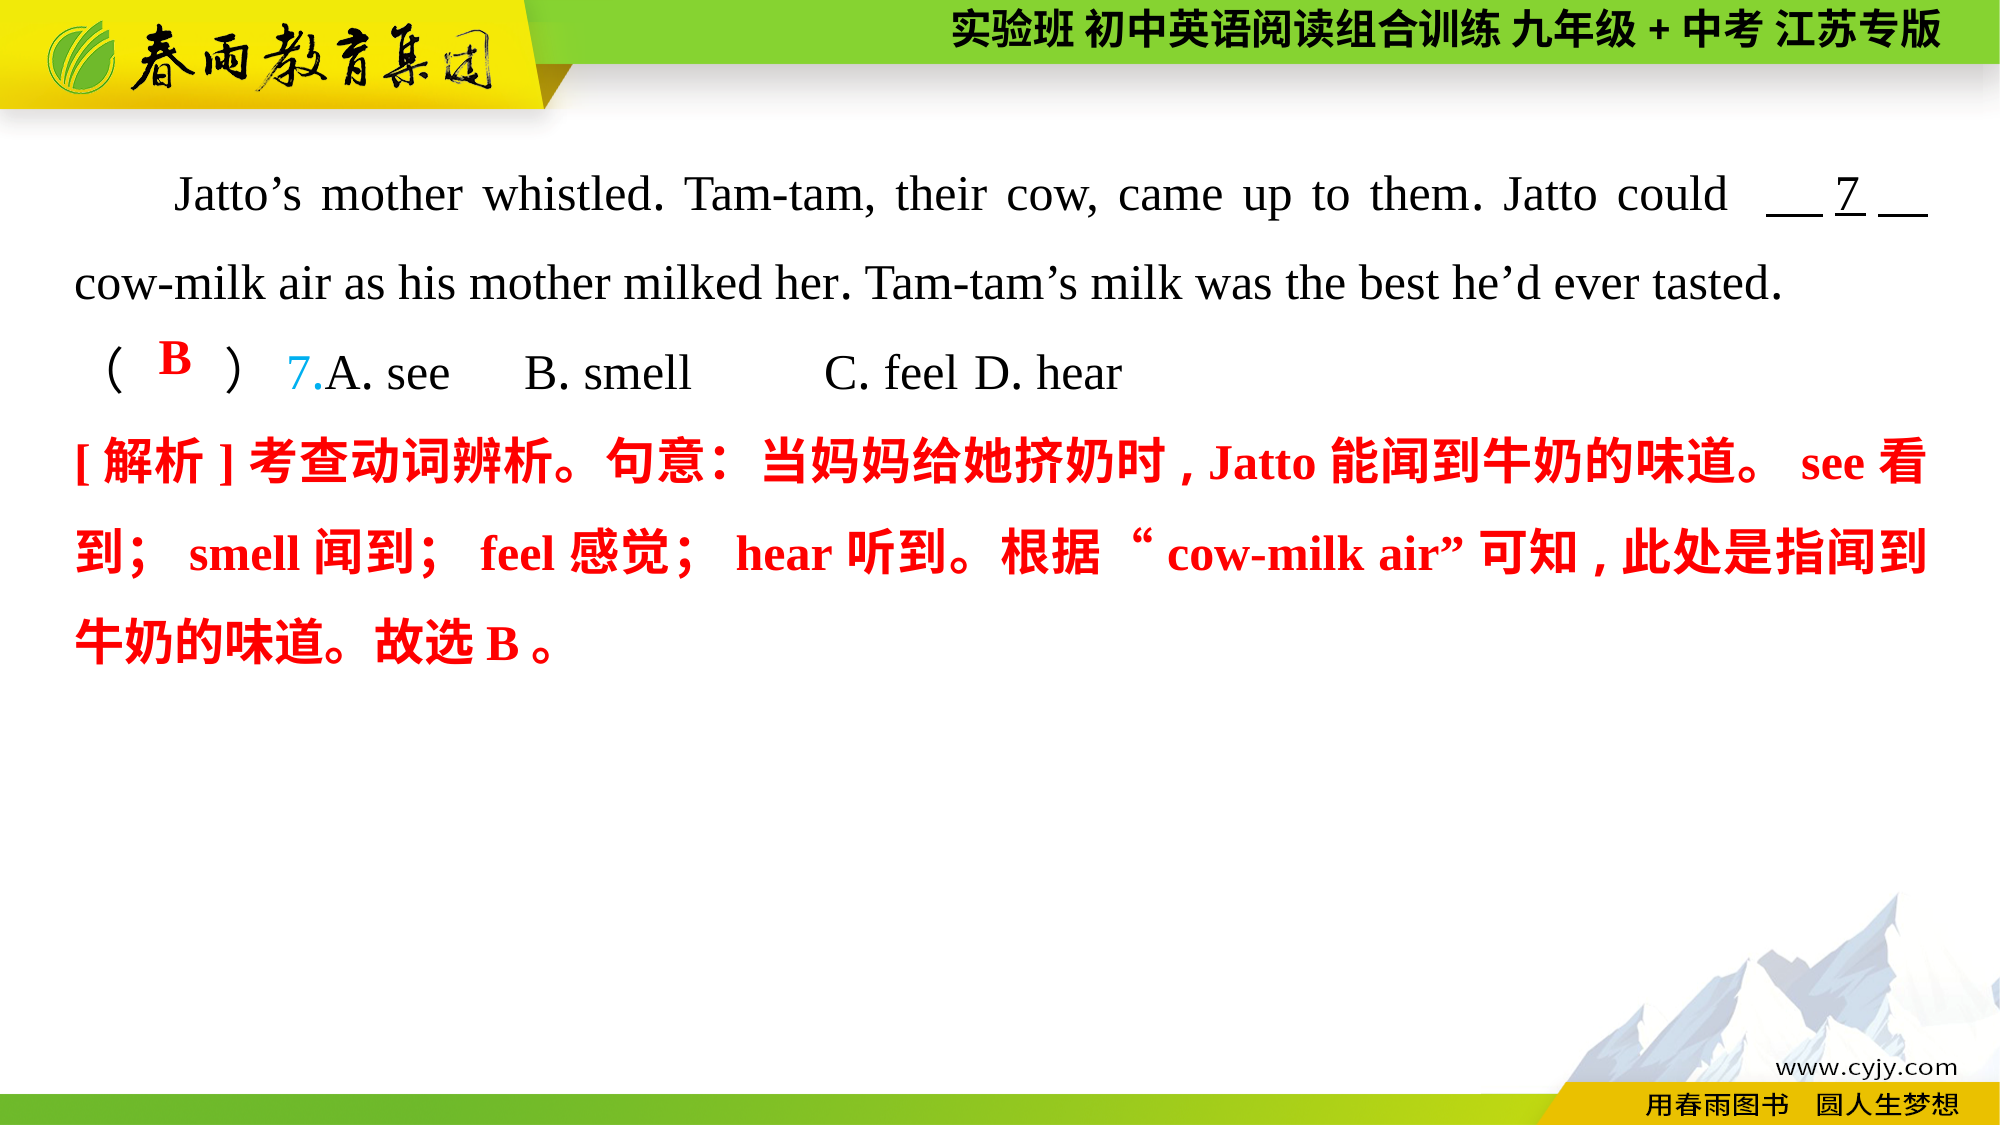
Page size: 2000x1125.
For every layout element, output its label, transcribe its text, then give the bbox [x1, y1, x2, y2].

text_box [解析]考查动词辨析。句意：当妈妈给她挤奶时, Jatto能闻到牛奶的味道。see看到；smell闻到；feel感觉；hear听到。根据“cow-milk air”可知,此处是指闻到牛奶的味道。故选B。 [59, 392, 1944, 678]
list Jatto’s mother whistled. Tam-tam, their cow, came up to them. Jatto could 7 cow-milk air as his mother milked her. Tam-tam’s milk was the best he’d ever tasted. [59, 122, 1944, 302]
picture [0, 0, 2000, 1125]
text_box （ ）7.A. see B. smell C. feel D. hear [59, 302, 1944, 392]
text_box B [143, 317, 207, 392]
